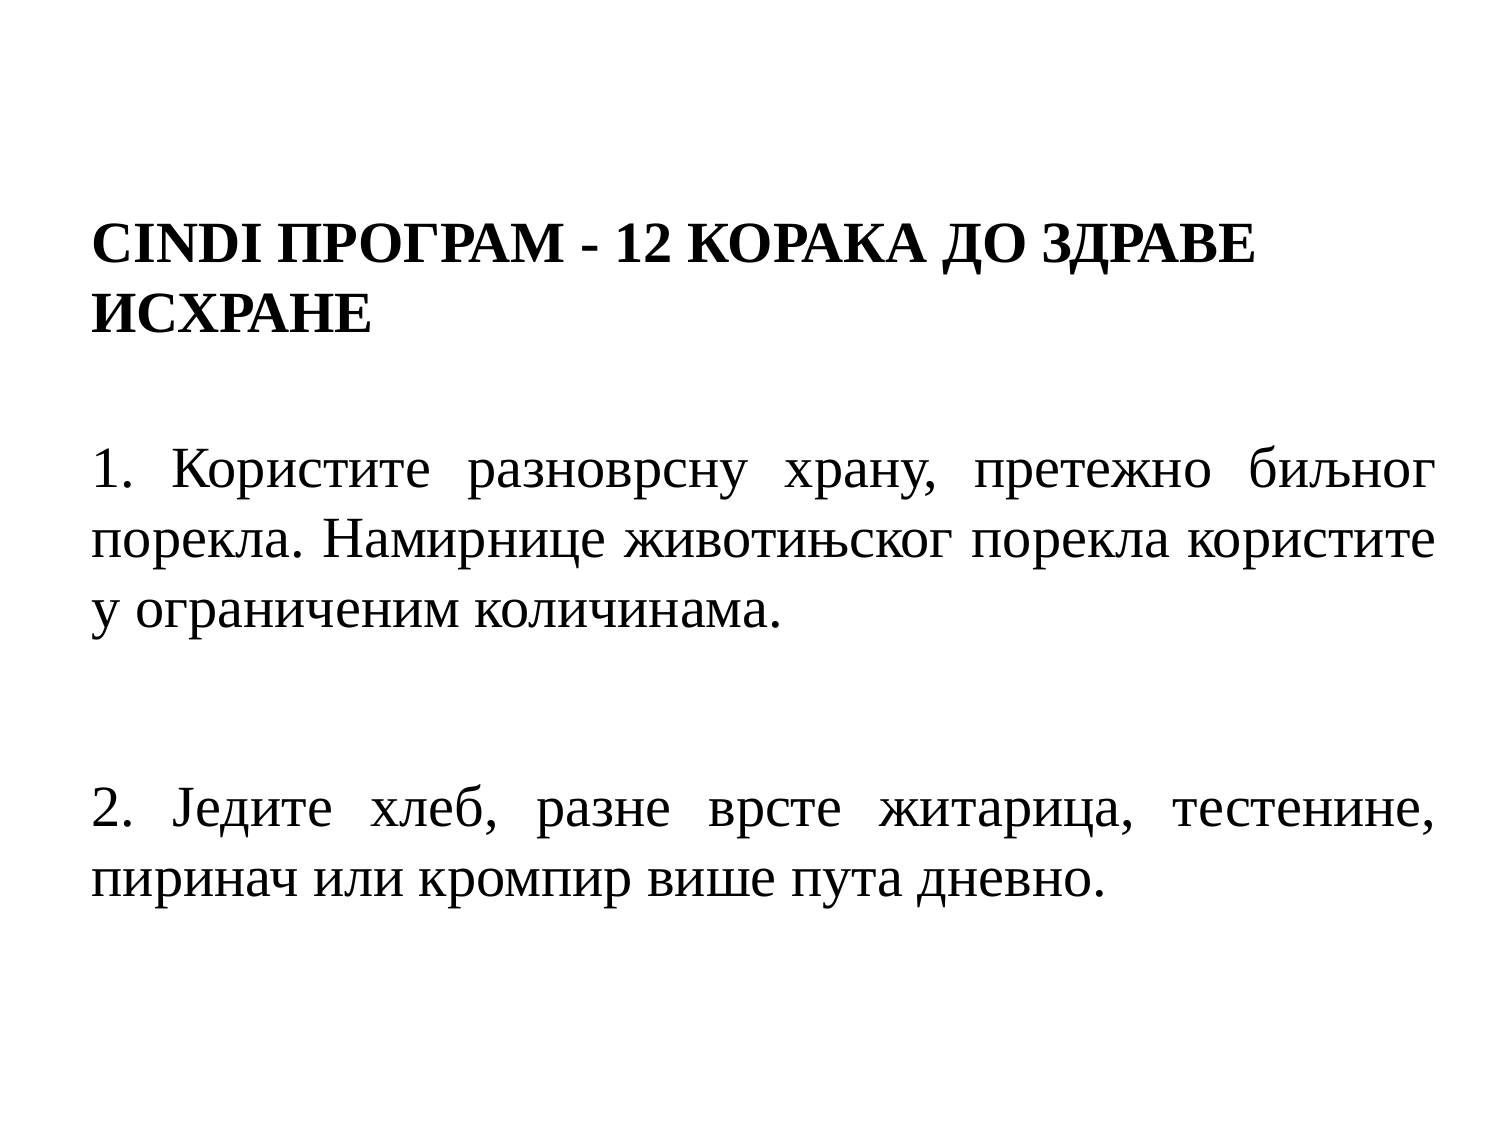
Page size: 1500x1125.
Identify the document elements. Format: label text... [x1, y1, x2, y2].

text_box CINDI ПРОГРАМ - 12 КОРАКА ДО ЗДРАВЕ ИСХРАНЕ 1. Користите разноврсну храну, претежно биљног порекла. Намирнице животињског порекла користите у ограниченим количинама. 2. Једите хлеб, разне врсте житарица, тестенине, пиринач или кромпир више пута дневно. [76, 196, 1452, 915]
